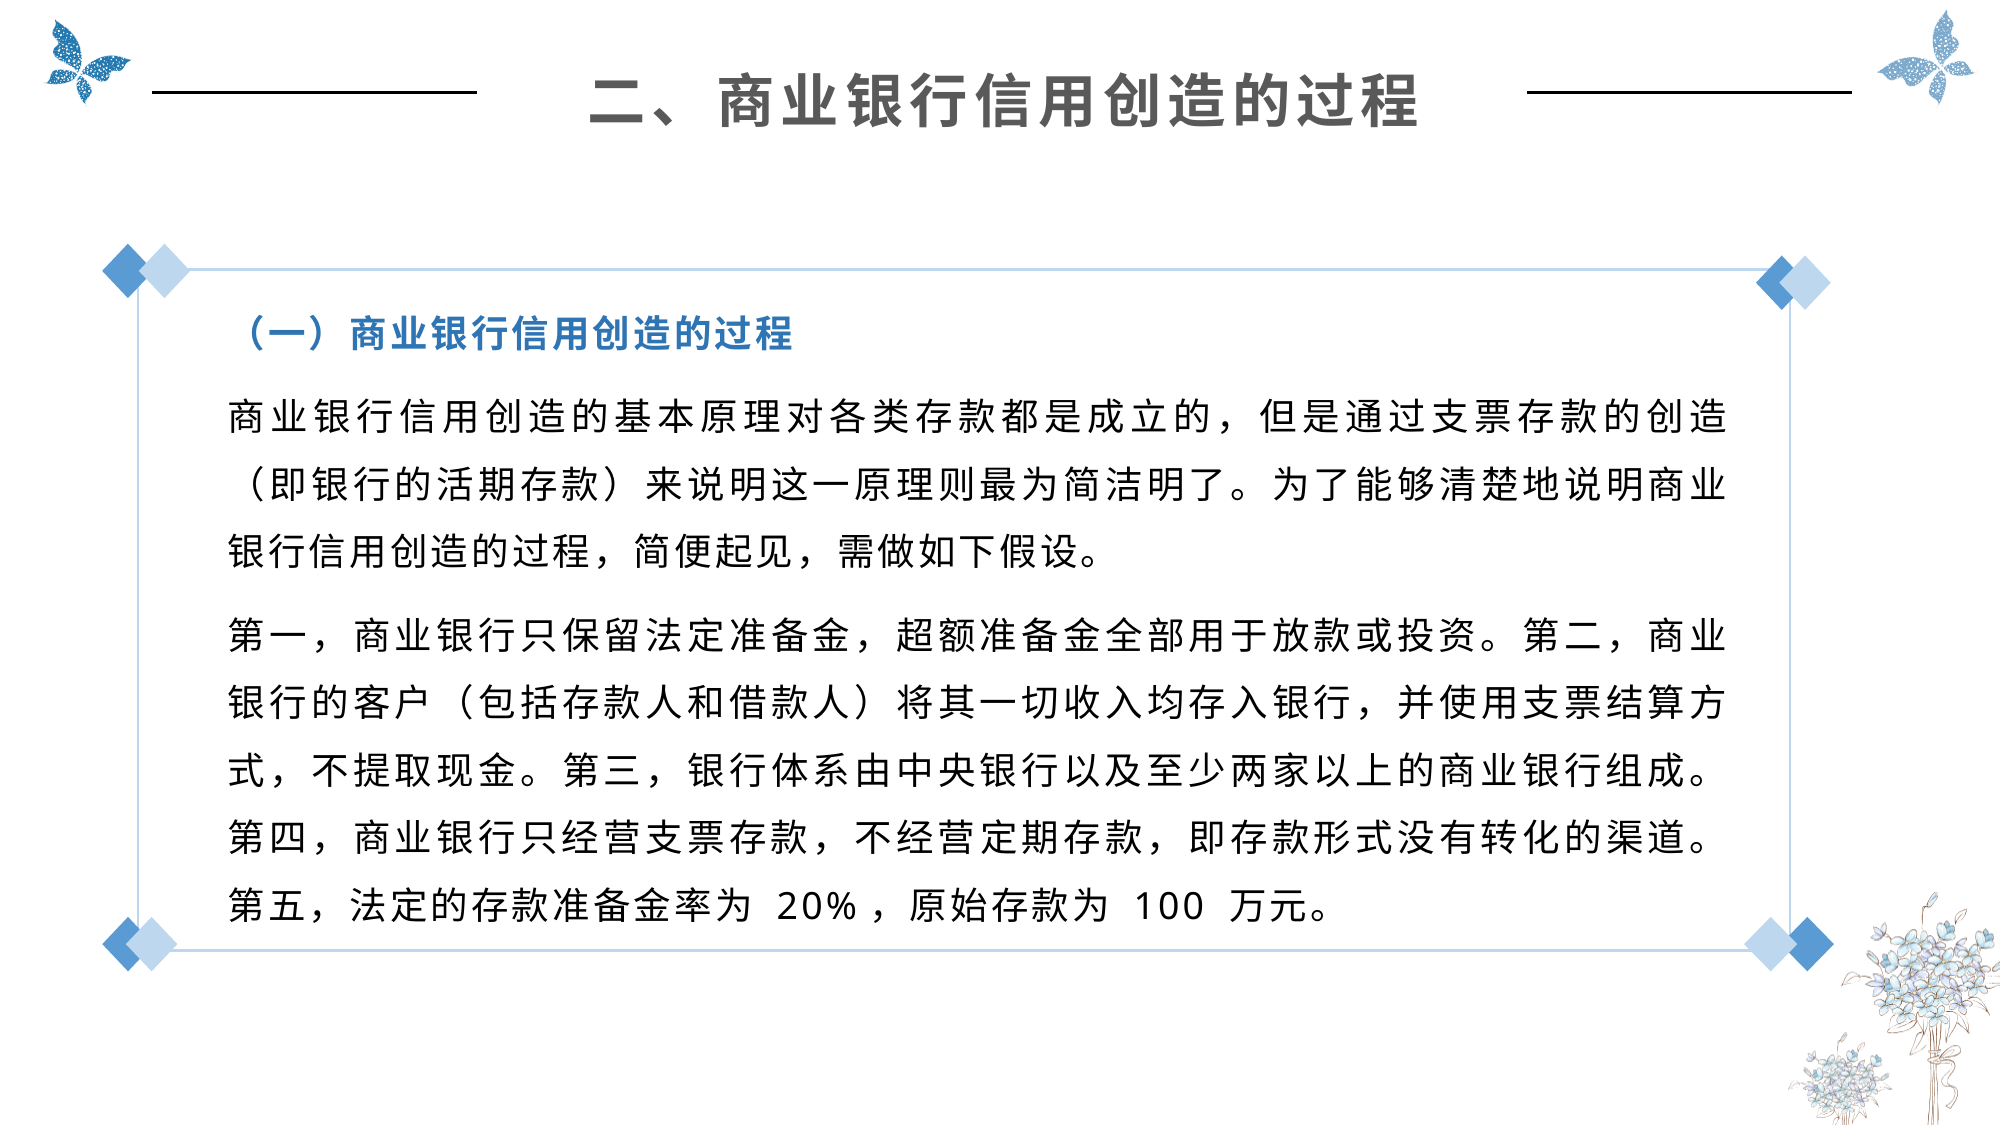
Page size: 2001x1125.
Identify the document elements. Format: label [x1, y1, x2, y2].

text_box [102, 243, 1834, 972]
picture [1788, 892, 2000, 1125]
text_box [151, 55, 1852, 142]
